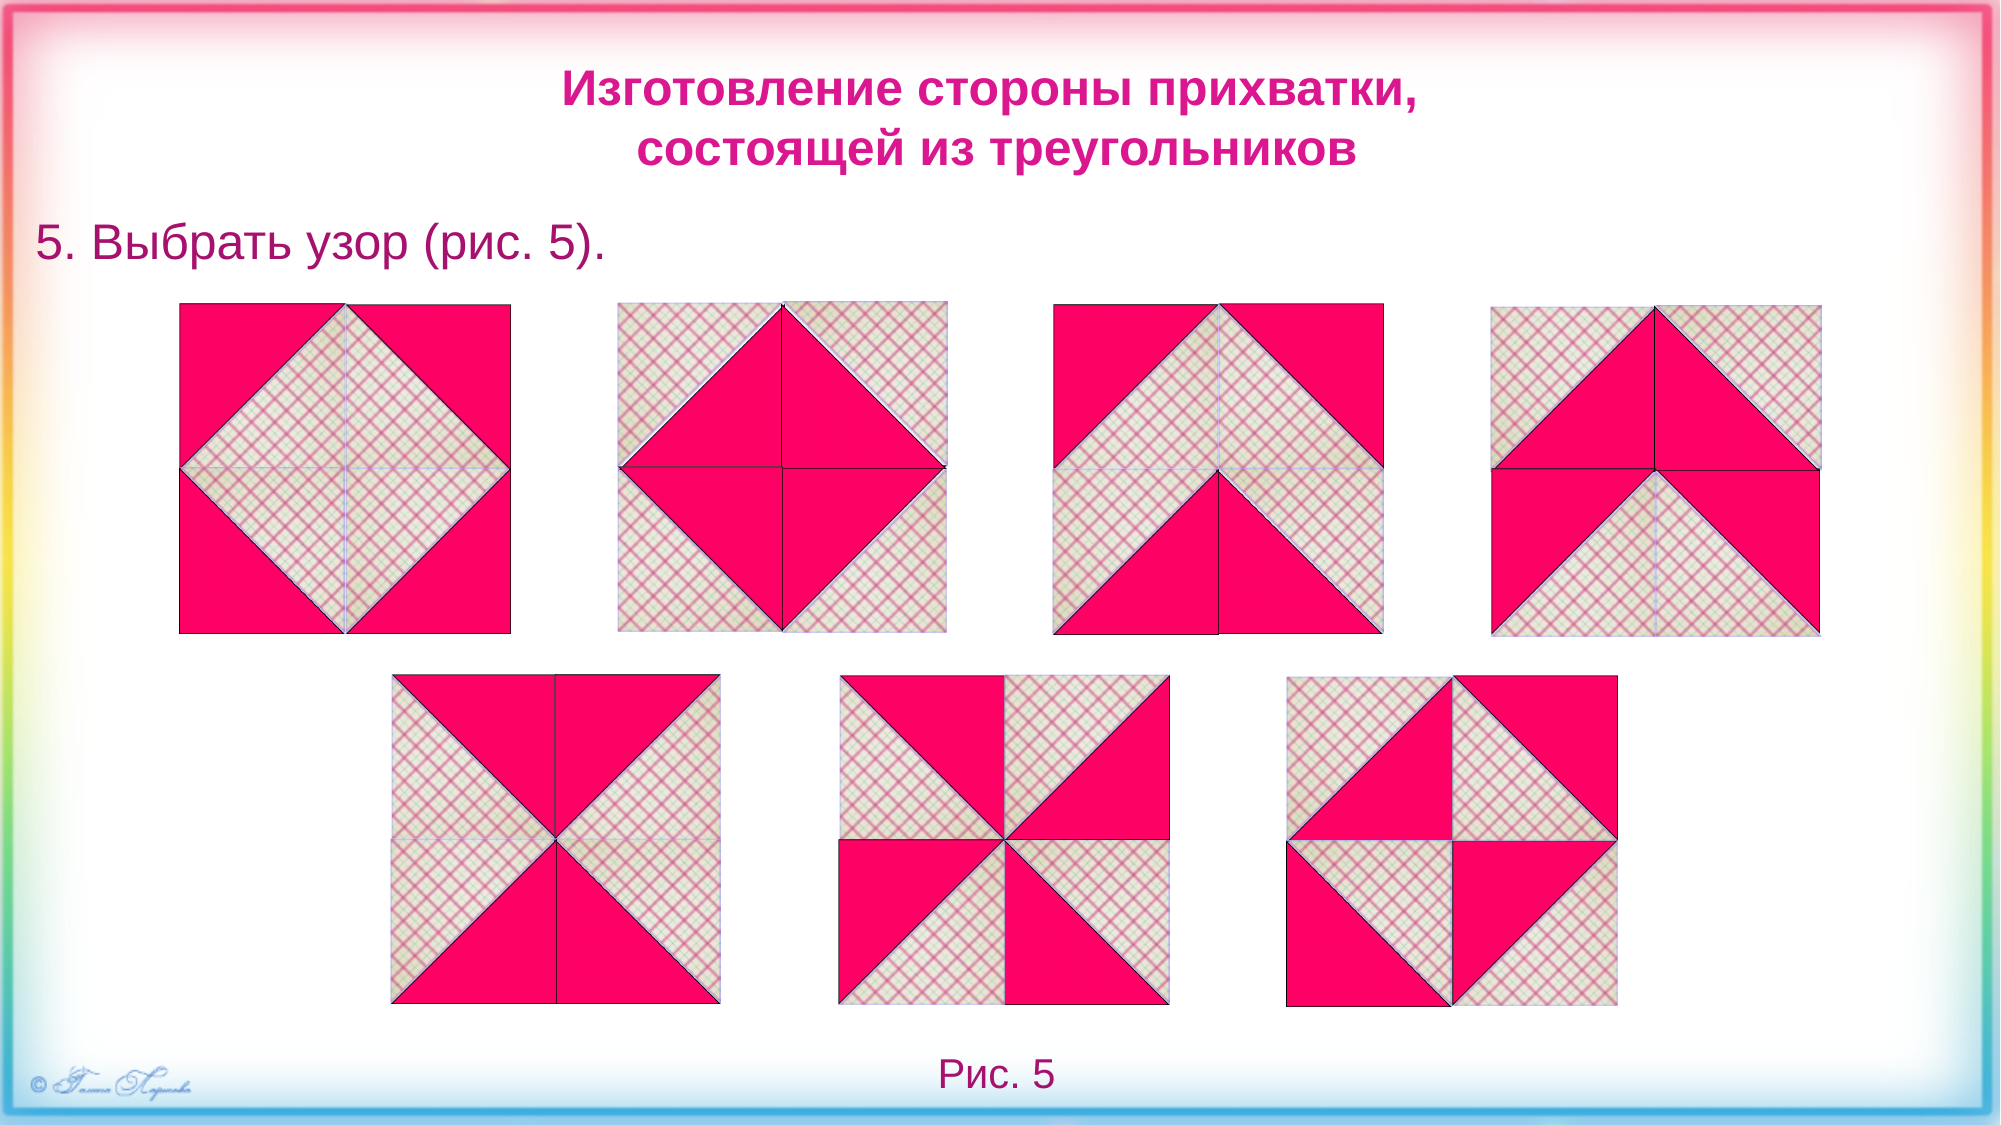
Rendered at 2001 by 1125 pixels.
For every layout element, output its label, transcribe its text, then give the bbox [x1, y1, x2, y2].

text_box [390, 673, 721, 1004]
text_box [838, 674, 1170, 1005]
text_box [1052, 303, 1384, 635]
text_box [1490, 305, 1821, 637]
text_box Рис. 5 [922, 1039, 1071, 1105]
text_box Изготовление стороны прихватки, состоящей из треугольников [10, 48, 1983, 183]
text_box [617, 301, 948, 633]
picture [0, 0, 2001, 1125]
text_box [179, 302, 511, 634]
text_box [1286, 675, 1618, 1007]
text_box 5. Выбрать узор (рис. 5). [20, 202, 1988, 278]
